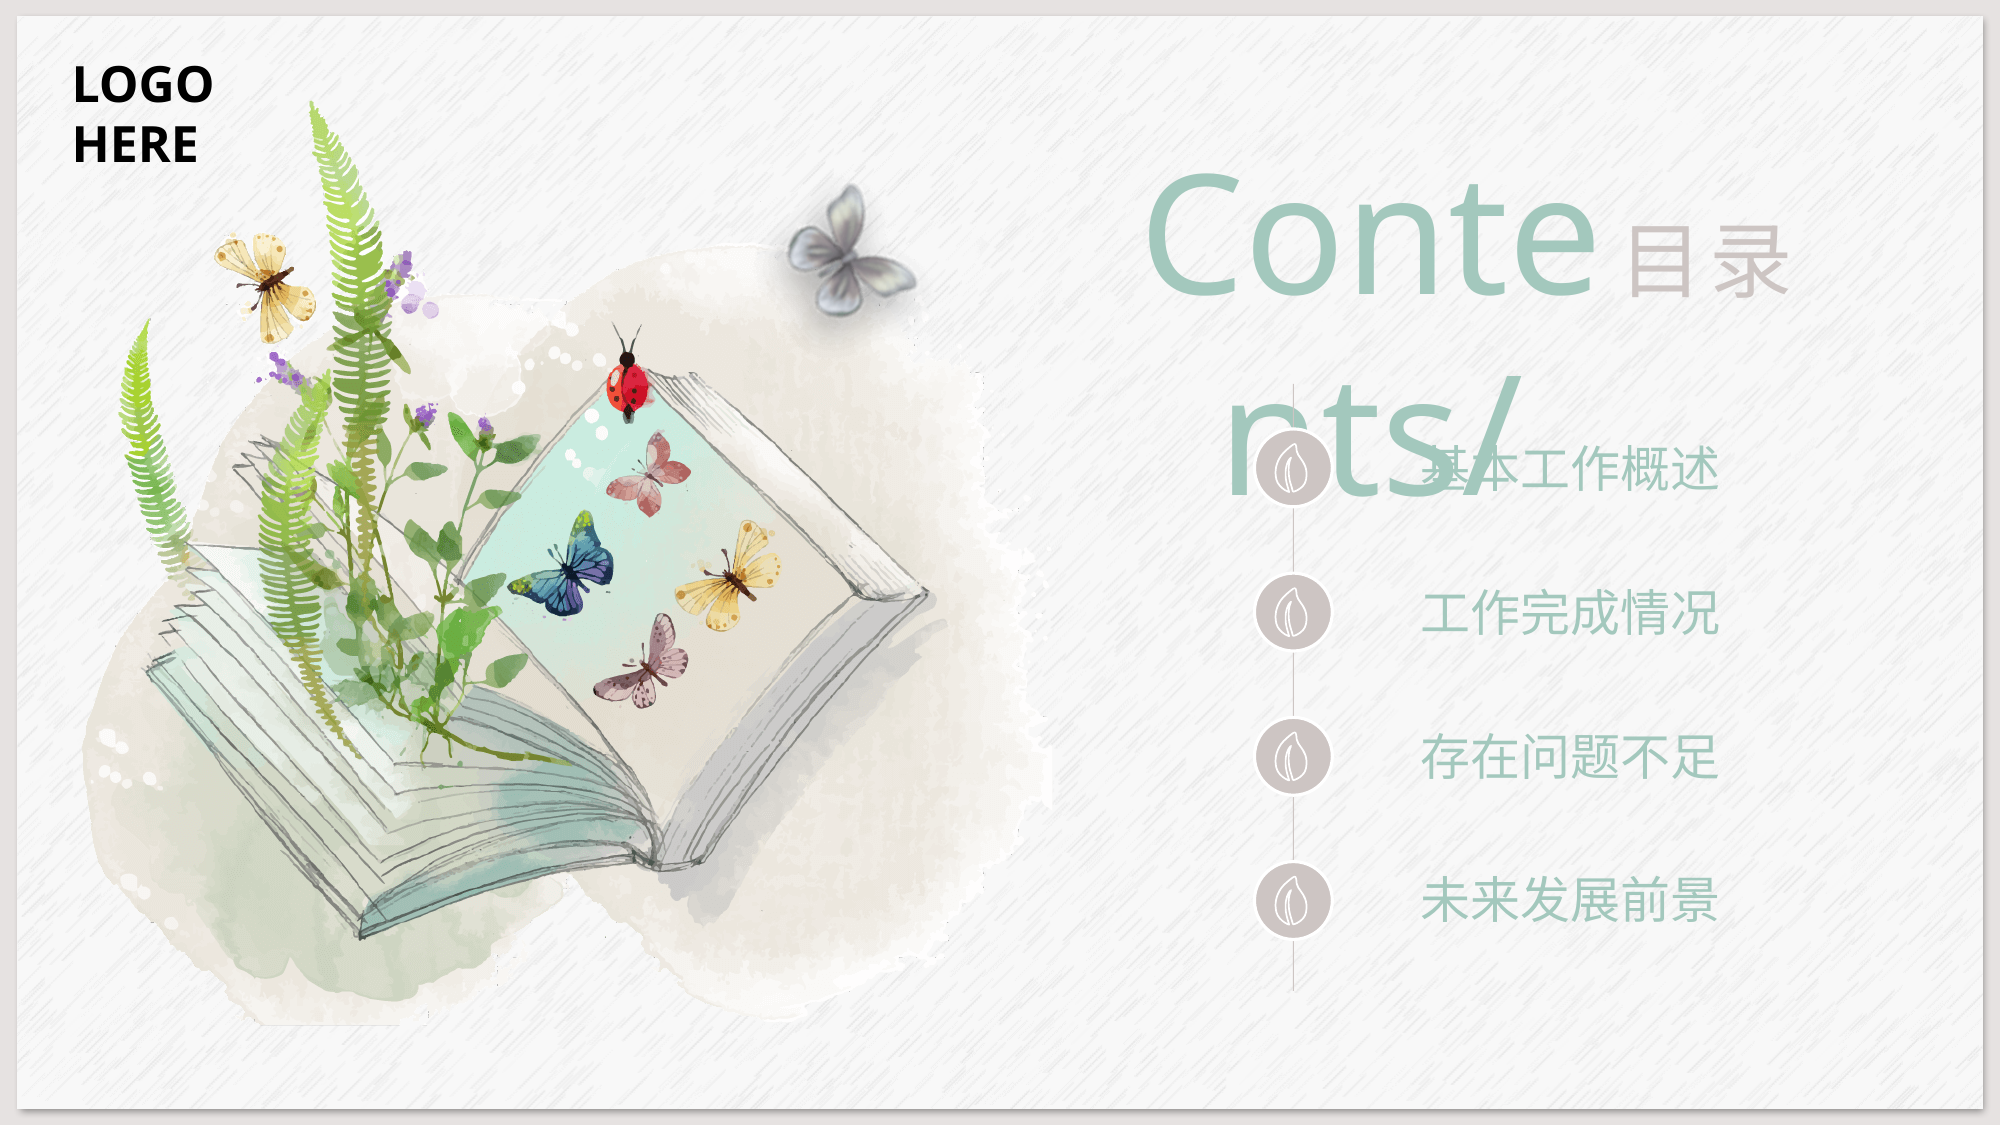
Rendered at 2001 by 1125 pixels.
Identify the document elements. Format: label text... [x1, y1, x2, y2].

text_box Contents/ [1053, 121, 1669, 536]
text_box 未来发展前景 [1405, 861, 1795, 937]
text_box 基本工作概述 [1405, 430, 1795, 506]
picture [81, 98, 1053, 1026]
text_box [1254, 861, 1333, 940]
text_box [1254, 428, 1333, 507]
text_box LOGO HERE [56, 45, 317, 180]
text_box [1254, 717, 1333, 796]
text_box 目录 [1669, 201, 1849, 316]
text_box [1254, 573, 1333, 651]
text_box 存在问题不足 [1405, 717, 1795, 793]
text_box 工作完成情况 [1405, 574, 1795, 649]
